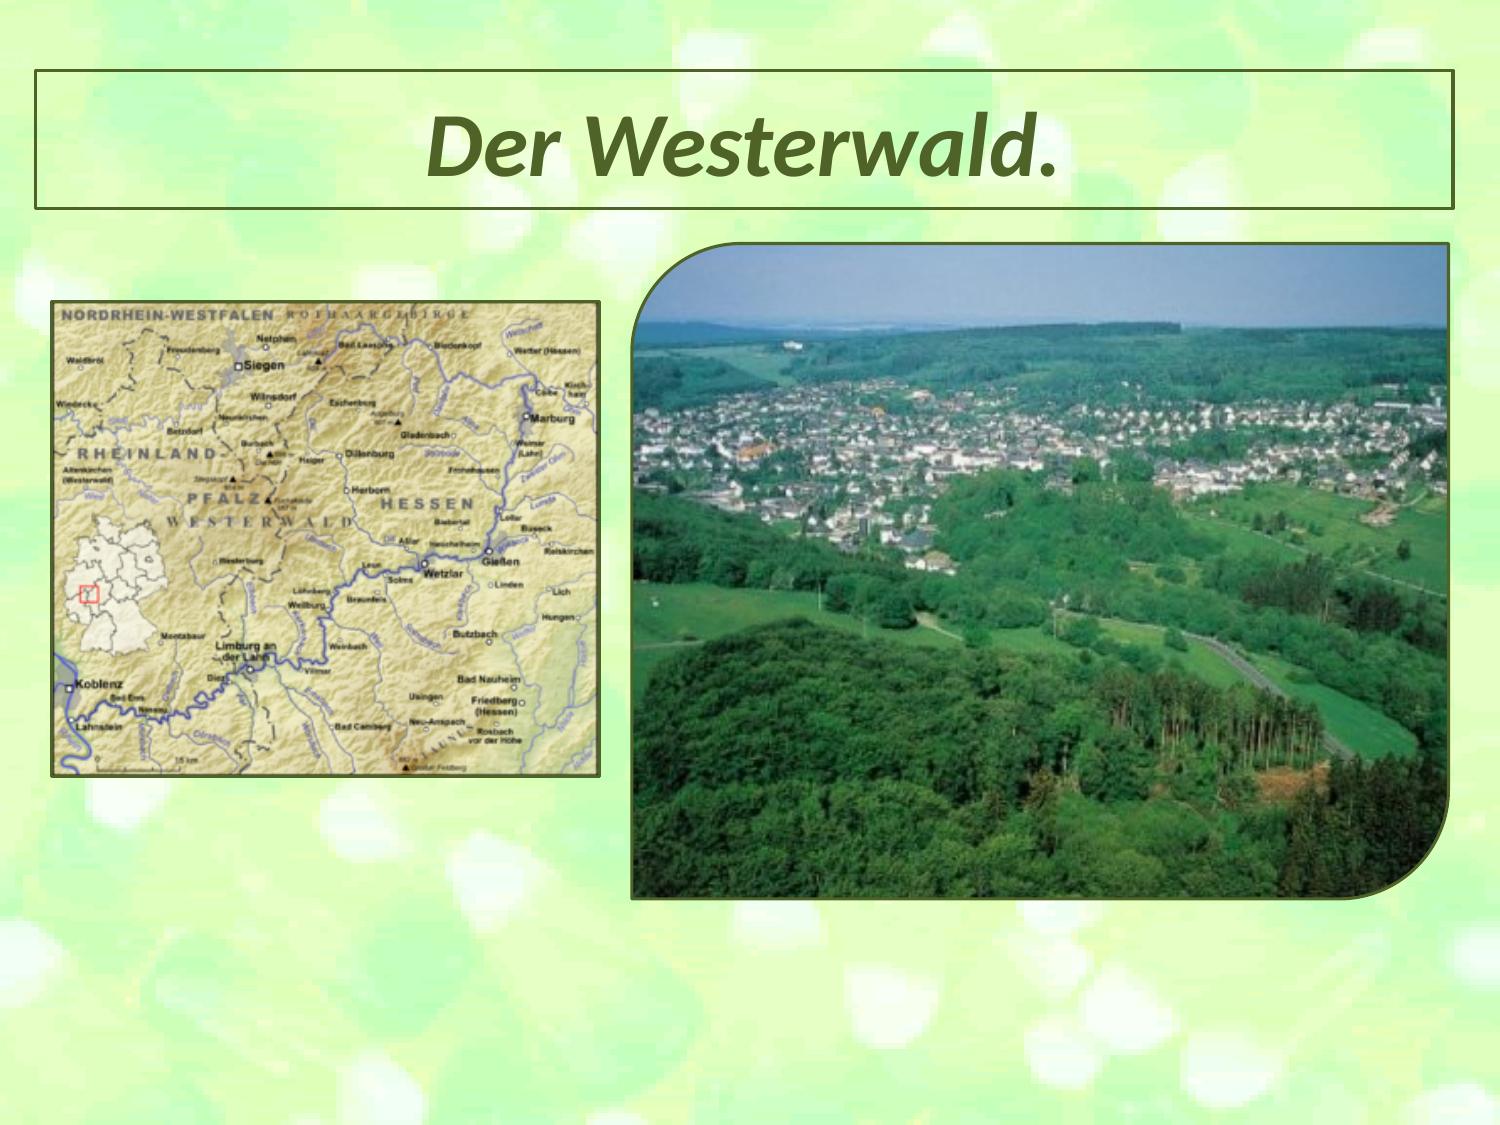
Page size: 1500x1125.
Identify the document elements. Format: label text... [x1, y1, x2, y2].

picture [0, 0, 1500, 1125]
title Der Westerwald. [35, 70, 1454, 209]
